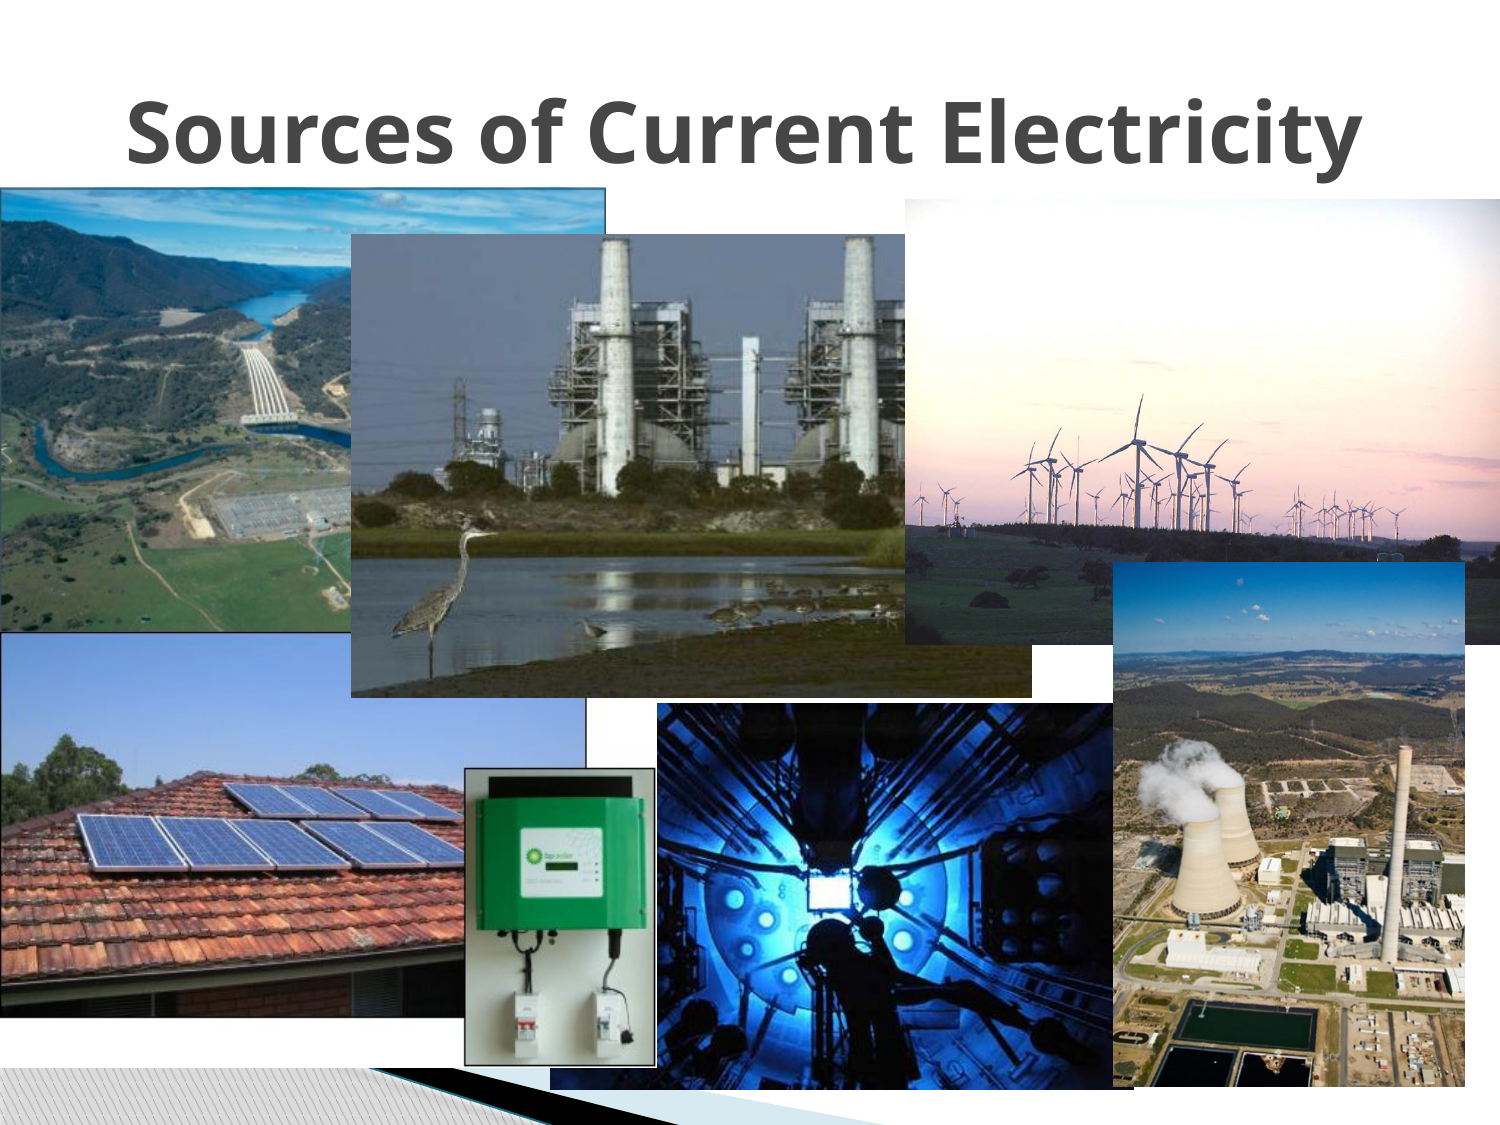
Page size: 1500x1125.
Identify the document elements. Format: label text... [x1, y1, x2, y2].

title Sources of Current Electricity [70, 58, 1421, 201]
picture [0, 187, 1500, 1090]
